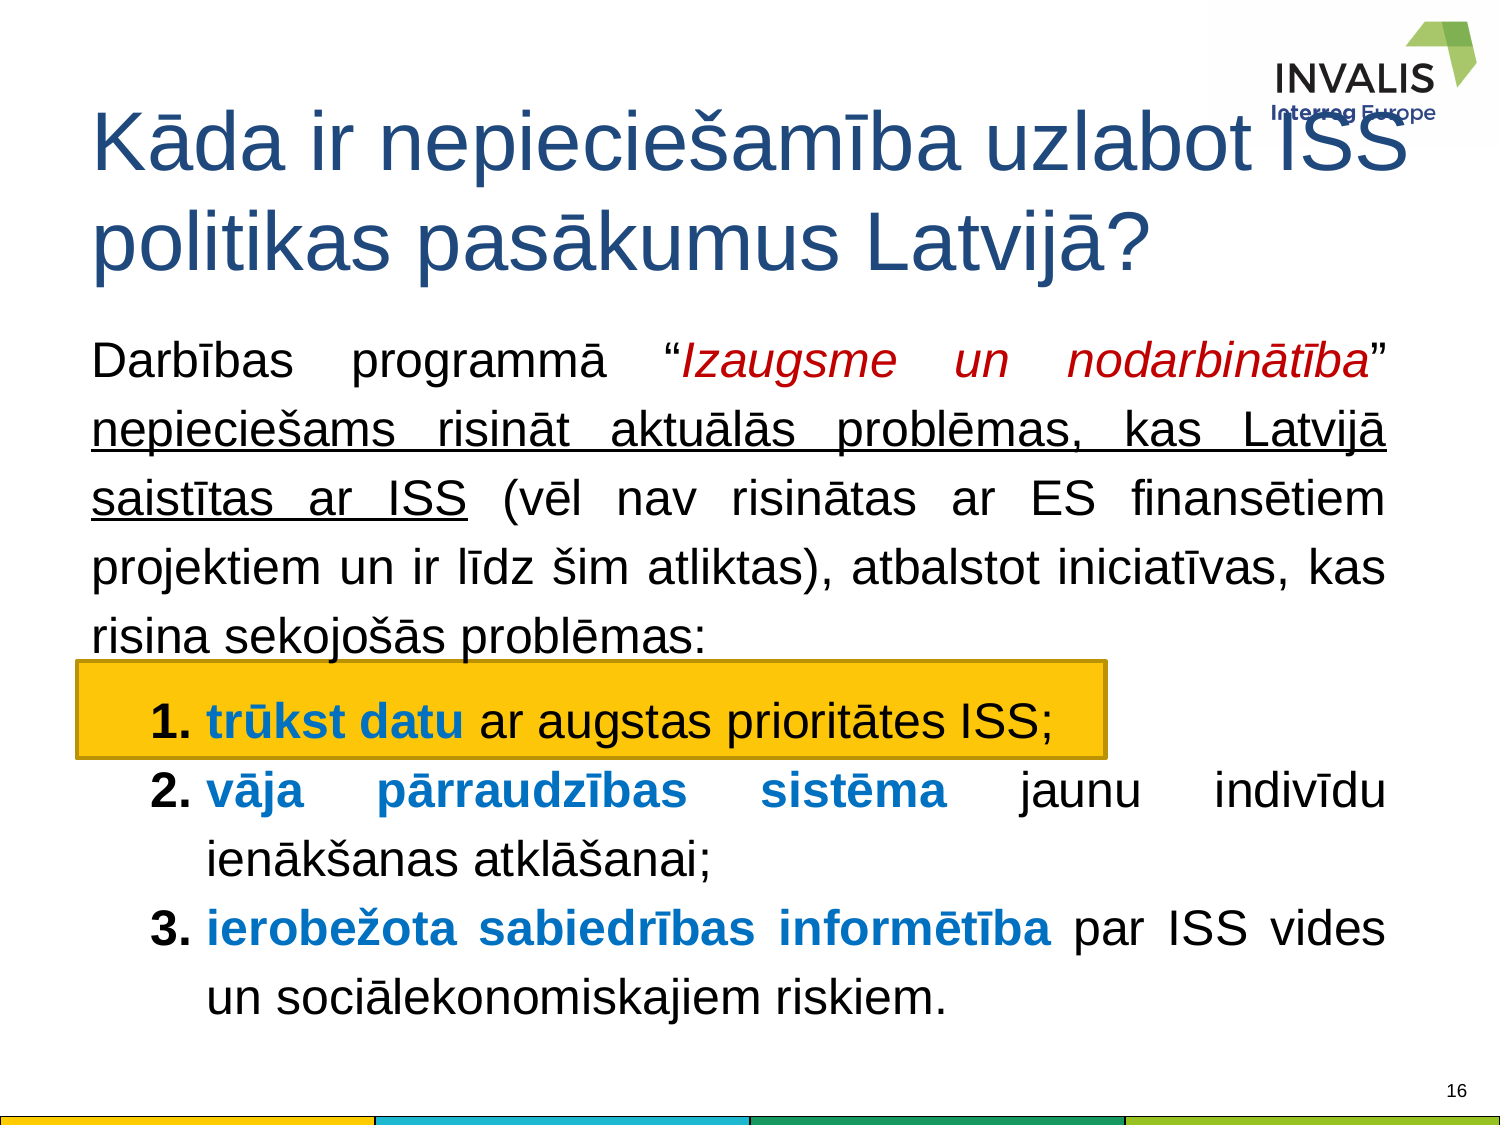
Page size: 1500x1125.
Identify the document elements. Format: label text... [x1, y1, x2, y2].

text_box Darbības programmā “Izaugsme un nodarbinātība” nepieciešams risināt aktuālās problēmas, kas Latvijā saistītas ar ISS (vēl nav risinātas ar ES finansētiem projektiem un ir līdz šim atliktas), atbalstot iniciatīvas, kas risina sekojošās problēmas: trūkst datu ar augstas prioritātes ISS; vāja pārraudzības sistēma jaunu indivīdu ienākšanas atklāšanai; ierobežota sabiedrības informētība par ISS vides un sociālekonomiskajiem riskiem. [76, 311, 1402, 1033]
picture [1208, 0, 1500, 146]
title Kāda ir nepieciešamība uzlabot ISS politikas pasākumus Latvijā? [76, 94, 1427, 281]
